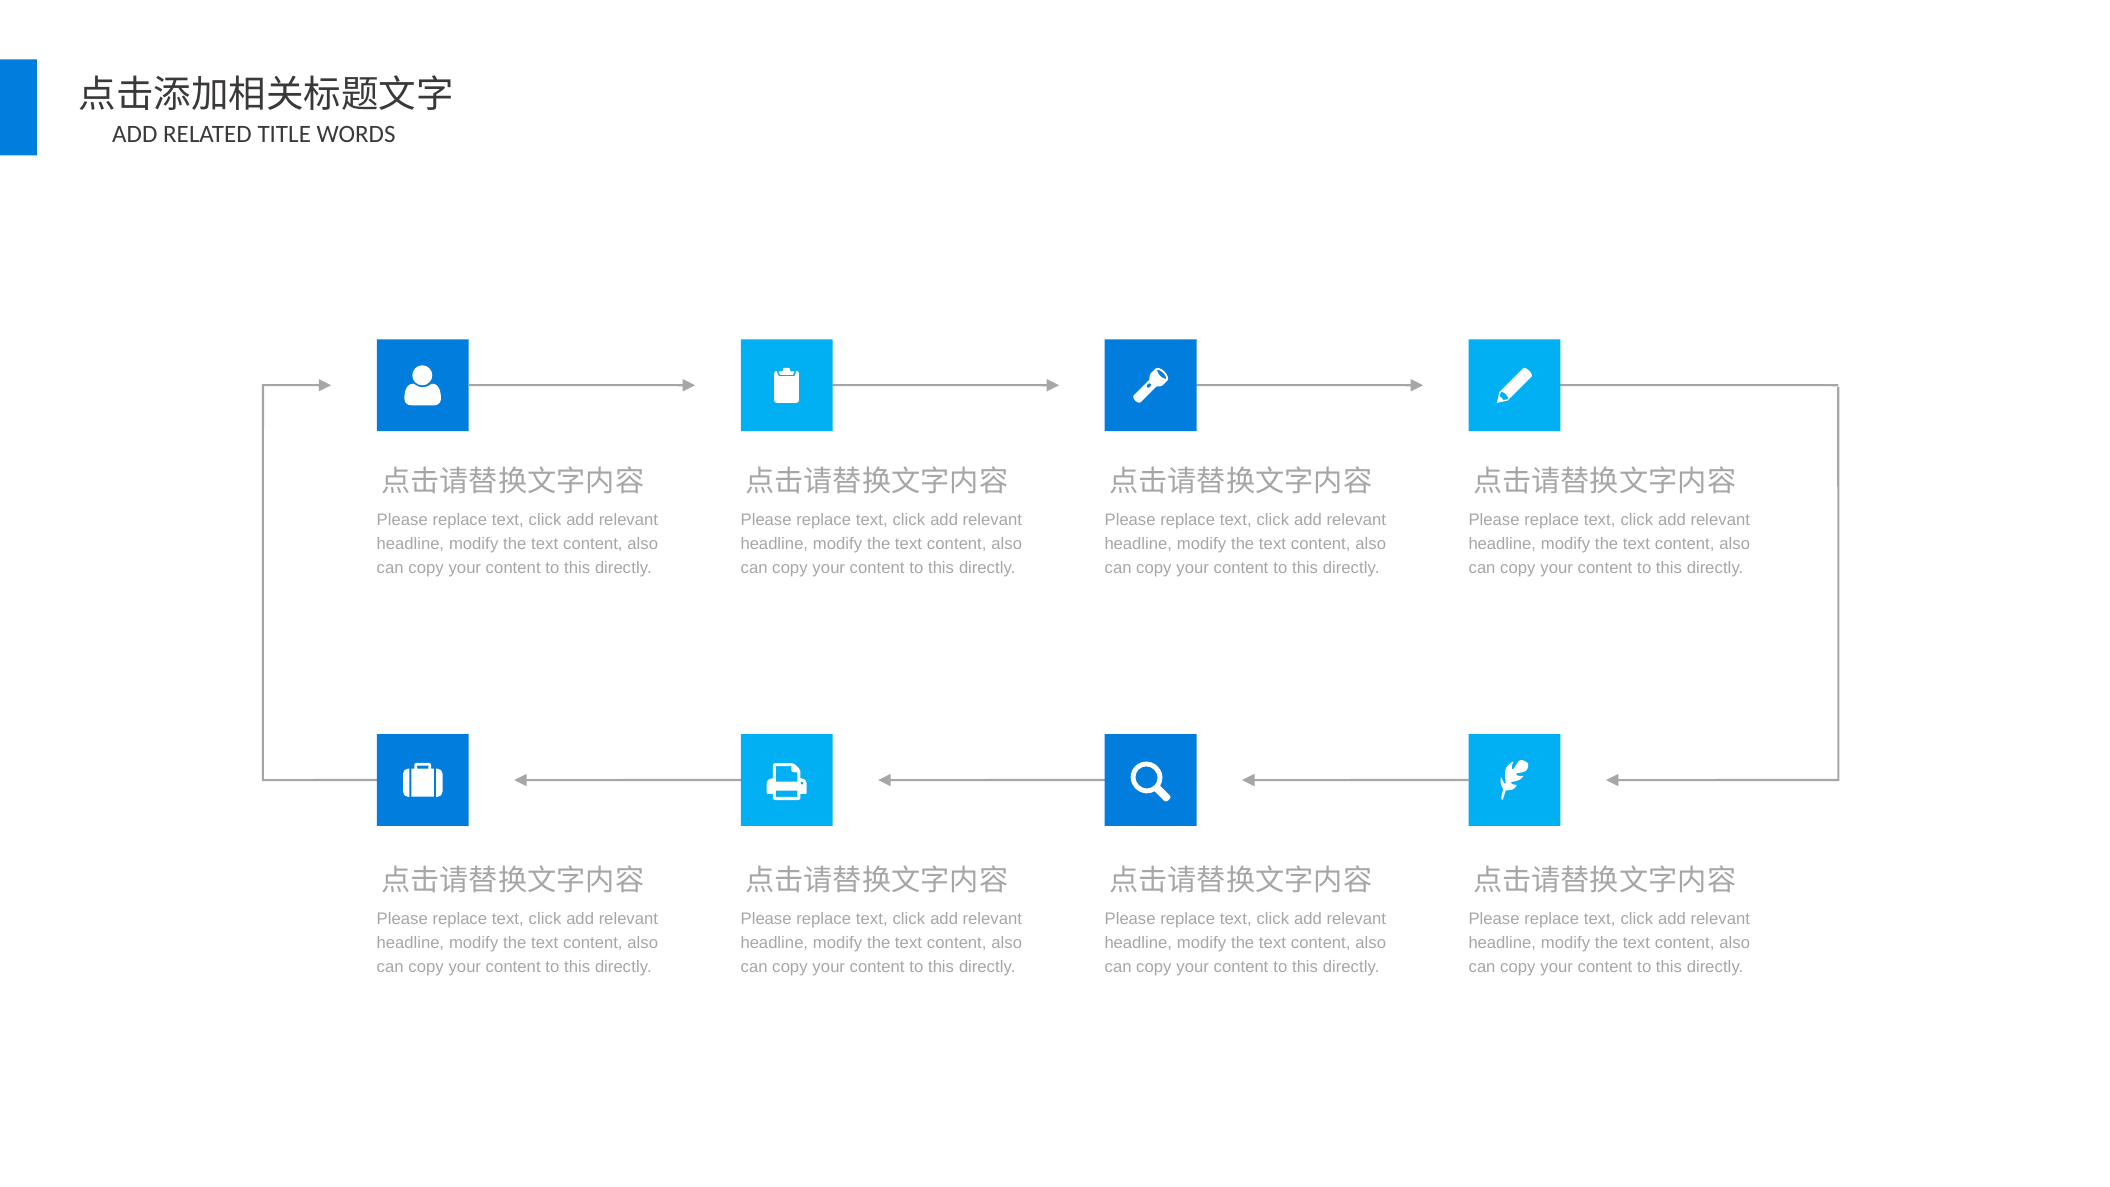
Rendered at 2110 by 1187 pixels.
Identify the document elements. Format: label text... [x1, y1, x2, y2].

text_box Please replace text, click add relevant headline, modify the text content, also can copy your content to this directly. [1468, 904, 1772, 977]
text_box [376, 339, 469, 432]
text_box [1468, 339, 1561, 432]
text_box Please replace text, click add relevant headline, modify the text content, also can copy your content to this directly. [1468, 504, 1772, 577]
text_box [514, 773, 740, 787]
text_box 点击请替换文字内容 [381, 454, 745, 497]
text_box Please replace text, click add relevant headline, modify the text content, also can copy your content to this directly. [1104, 904, 1408, 977]
text_box Please replace text, click add relevant headline, modify the text content, also can copy your content to this directly. [376, 504, 680, 577]
text_box [1197, 379, 1424, 392]
text_box 点击请替换文字内容 [1109, 454, 1473, 497]
text_box Please replace text, click add relevant headline, modify the text content, also can copy your content to this directly. [740, 504, 1044, 577]
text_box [740, 734, 833, 826]
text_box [1104, 339, 1197, 432]
text_box 点击请替换文字内容 [1473, 454, 1847, 497]
text_box Please replace text, click add relevant headline, modify the text content, also can copy your content to this directly. [1104, 504, 1408, 577]
text_box 点击请替换文字内容 [381, 854, 745, 897]
text_box [833, 379, 1060, 392]
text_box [376, 734, 469, 826]
text_box 点击请替换文字内容 [1473, 854, 1847, 897]
text_box [261, 379, 332, 392]
text_box 点击添加相关标题文字 [62, 61, 470, 123]
text_box [878, 773, 1104, 787]
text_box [740, 339, 833, 432]
text_box 点击请替换文字内容 [745, 454, 1109, 497]
text_box Please replace text, click add relevant headline, modify the text content, also can copy your content to this directly. [740, 904, 1044, 977]
text_box [469, 379, 696, 392]
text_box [1468, 734, 1561, 826]
text_box [1242, 773, 1468, 787]
text_box Please replace text, click add relevant headline, modify the text content, also can copy your content to this directly. [376, 904, 680, 977]
text_box ADD RELATED TITLE WORDS [96, 109, 413, 156]
text_box 点击请替换文字内容 [745, 854, 1109, 897]
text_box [1104, 734, 1197, 826]
text_box 点击请替换文字内容 [1109, 854, 1473, 897]
text_box [1606, 773, 1839, 787]
